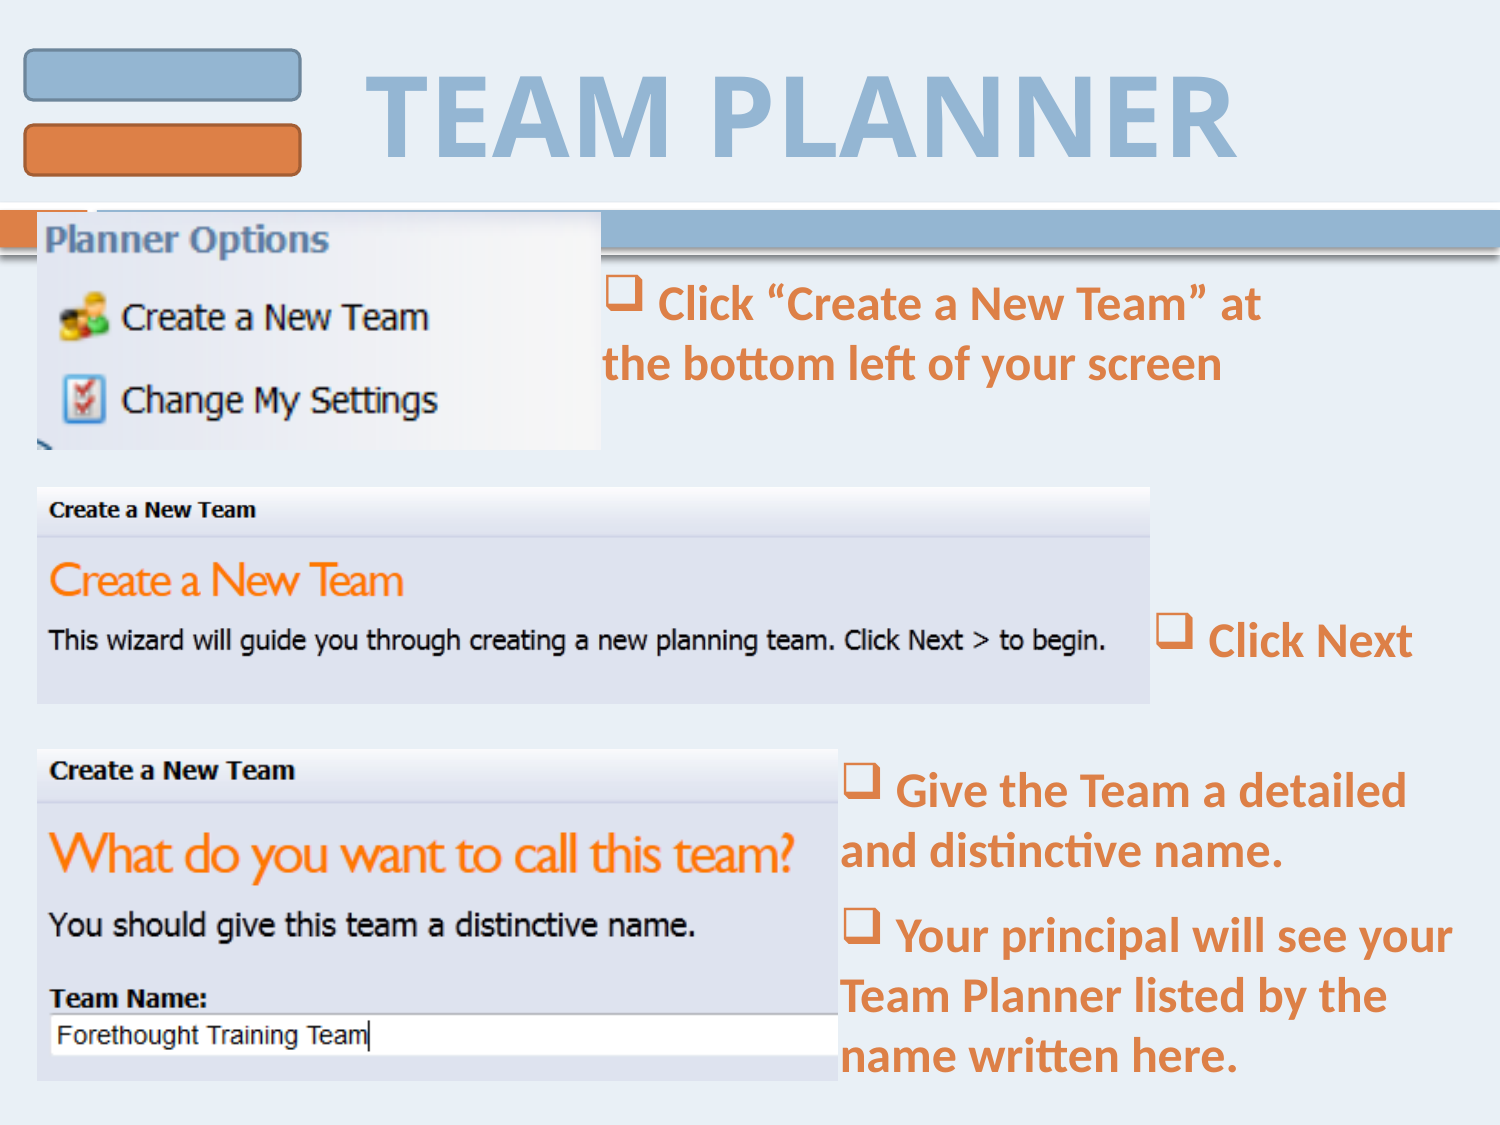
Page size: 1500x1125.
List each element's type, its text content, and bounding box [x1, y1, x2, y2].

text_box [23, 48, 302, 102]
picture [37, 487, 1151, 704]
text_box TEAM PLANNER [350, 12, 1500, 213]
text_box [23, 123, 302, 177]
text_box Click Next [1137, 600, 1500, 750]
text_box Give the Team a detailed and distinctive name. Your principal will see your Team Planner listed by the name written here. [838, 750, 1500, 1090]
picture [37, 212, 601, 451]
picture [37, 749, 838, 1082]
text_box Click “Create a New Team” at the bottom left of your screen [587, 262, 1338, 483]
